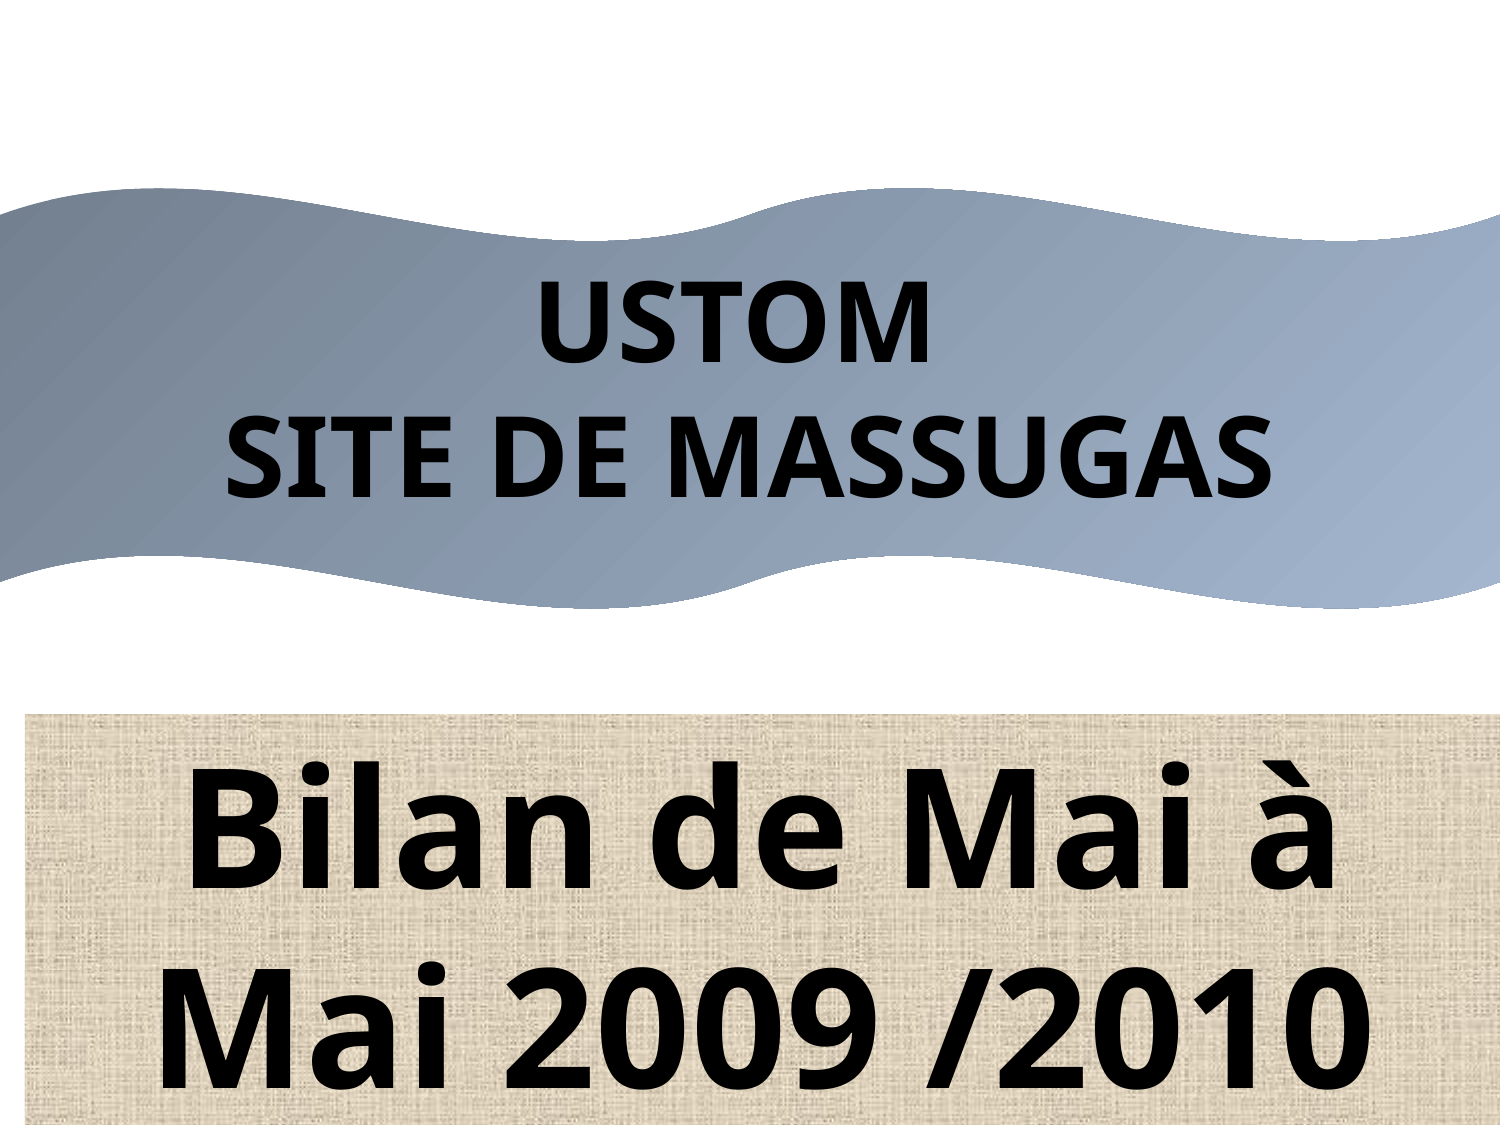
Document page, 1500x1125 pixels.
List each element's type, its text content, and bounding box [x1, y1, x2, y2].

text_box USTOM SITE DE MASSUGAS [0, 188, 1500, 609]
text_box Bilan de Mai à Mai 2009 /2010 [24, 714, 1500, 1125]
